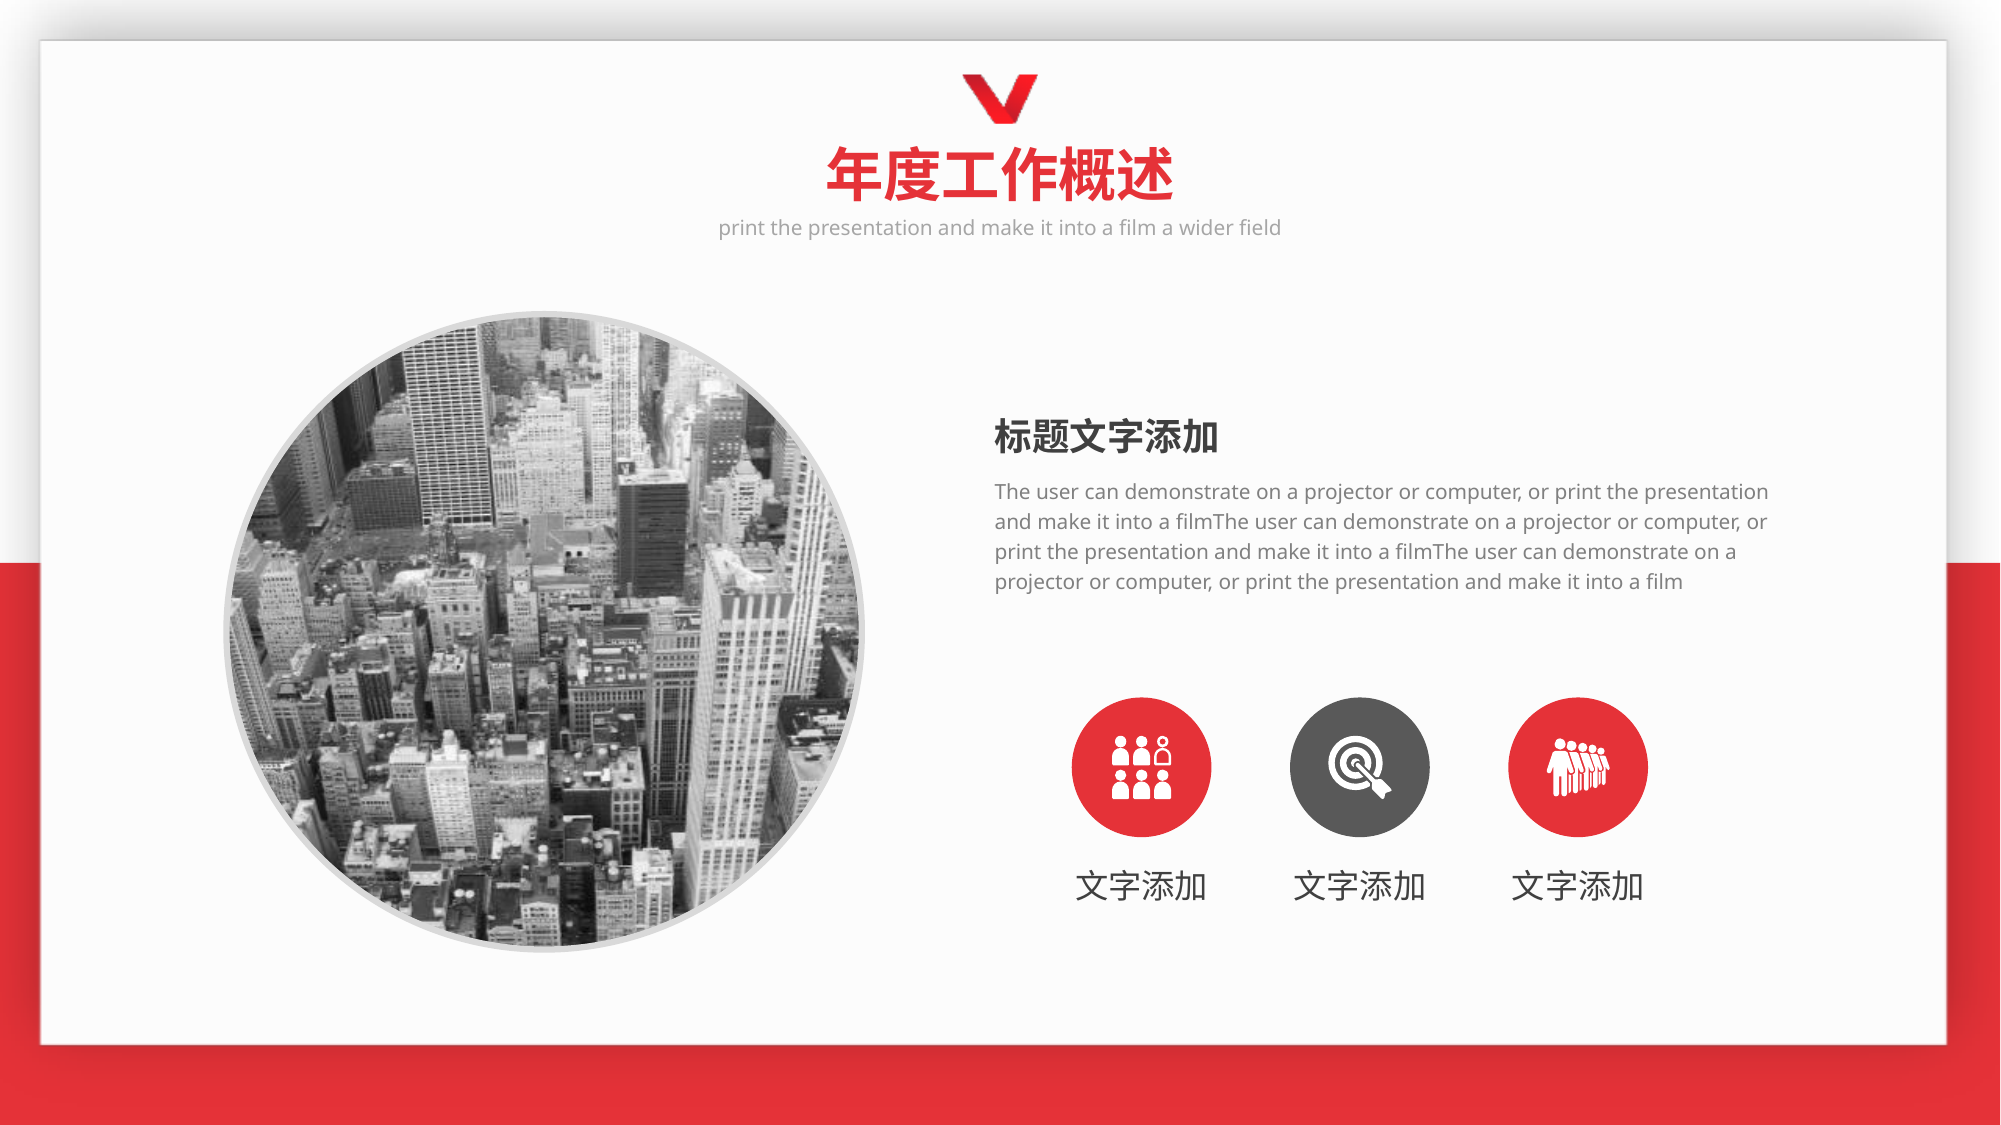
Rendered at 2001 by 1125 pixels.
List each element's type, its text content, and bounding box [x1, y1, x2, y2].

text_box [225, 313, 863, 951]
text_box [1071, 697, 1212, 838]
text_box print the presentation and make it into a film a wider field [675, 207, 1325, 248]
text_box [1290, 697, 1430, 838]
picture [1, 0, 1999, 1122]
text_box 文字添加 [1465, 858, 1691, 913]
text_box 文字添加 [1029, 858, 1247, 913]
text_box 文字添加 [1247, 858, 1465, 913]
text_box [979, 405, 1809, 630]
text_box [1508, 697, 1649, 838]
text_box 年度工作概述 [810, 130, 1190, 207]
